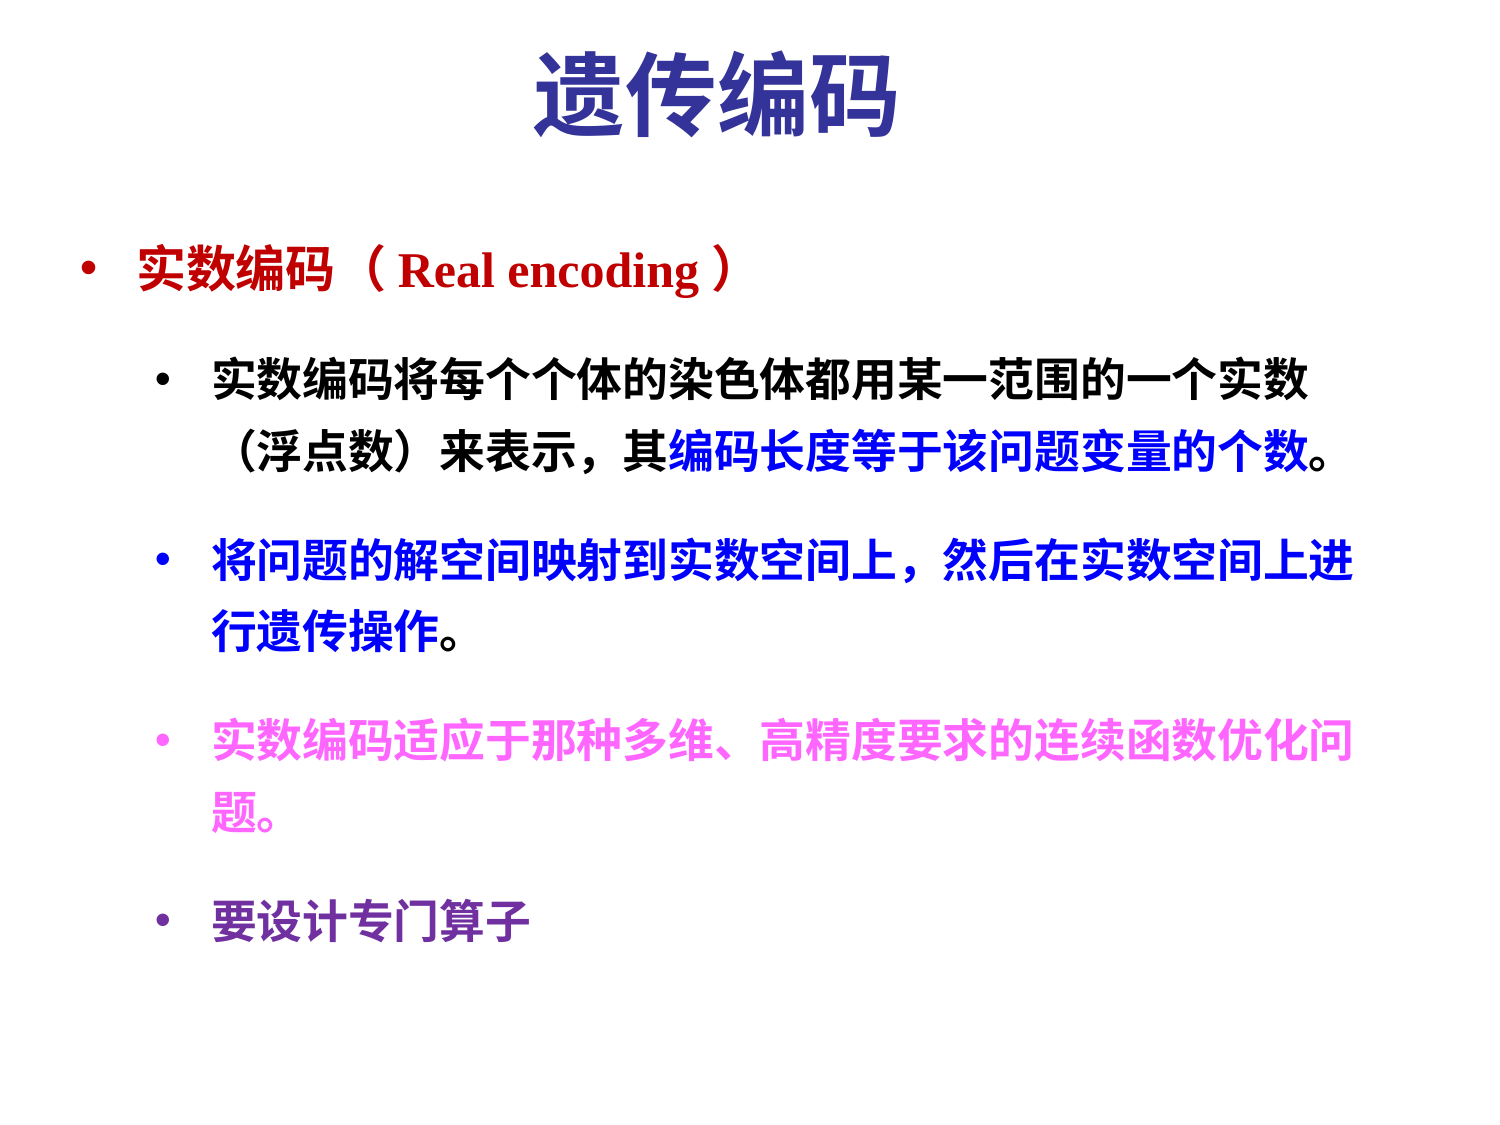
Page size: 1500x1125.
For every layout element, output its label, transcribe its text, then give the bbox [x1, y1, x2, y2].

text_box 遗传编码 [259, 30, 1176, 156]
text_box 实数编码（Real encoding） 实数编码将每个个体的染色体都用某一范围的一个实数（浮点数）来表示，其编码长度等于该问题变量的个数。 将问题的解空间映射到实数空间上，然后在实数空间上进行遗传操作。 实数编码适应于那种多维、高精度要求的连续函数优化问题。 要设计专门算子 [64, 211, 1371, 955]
